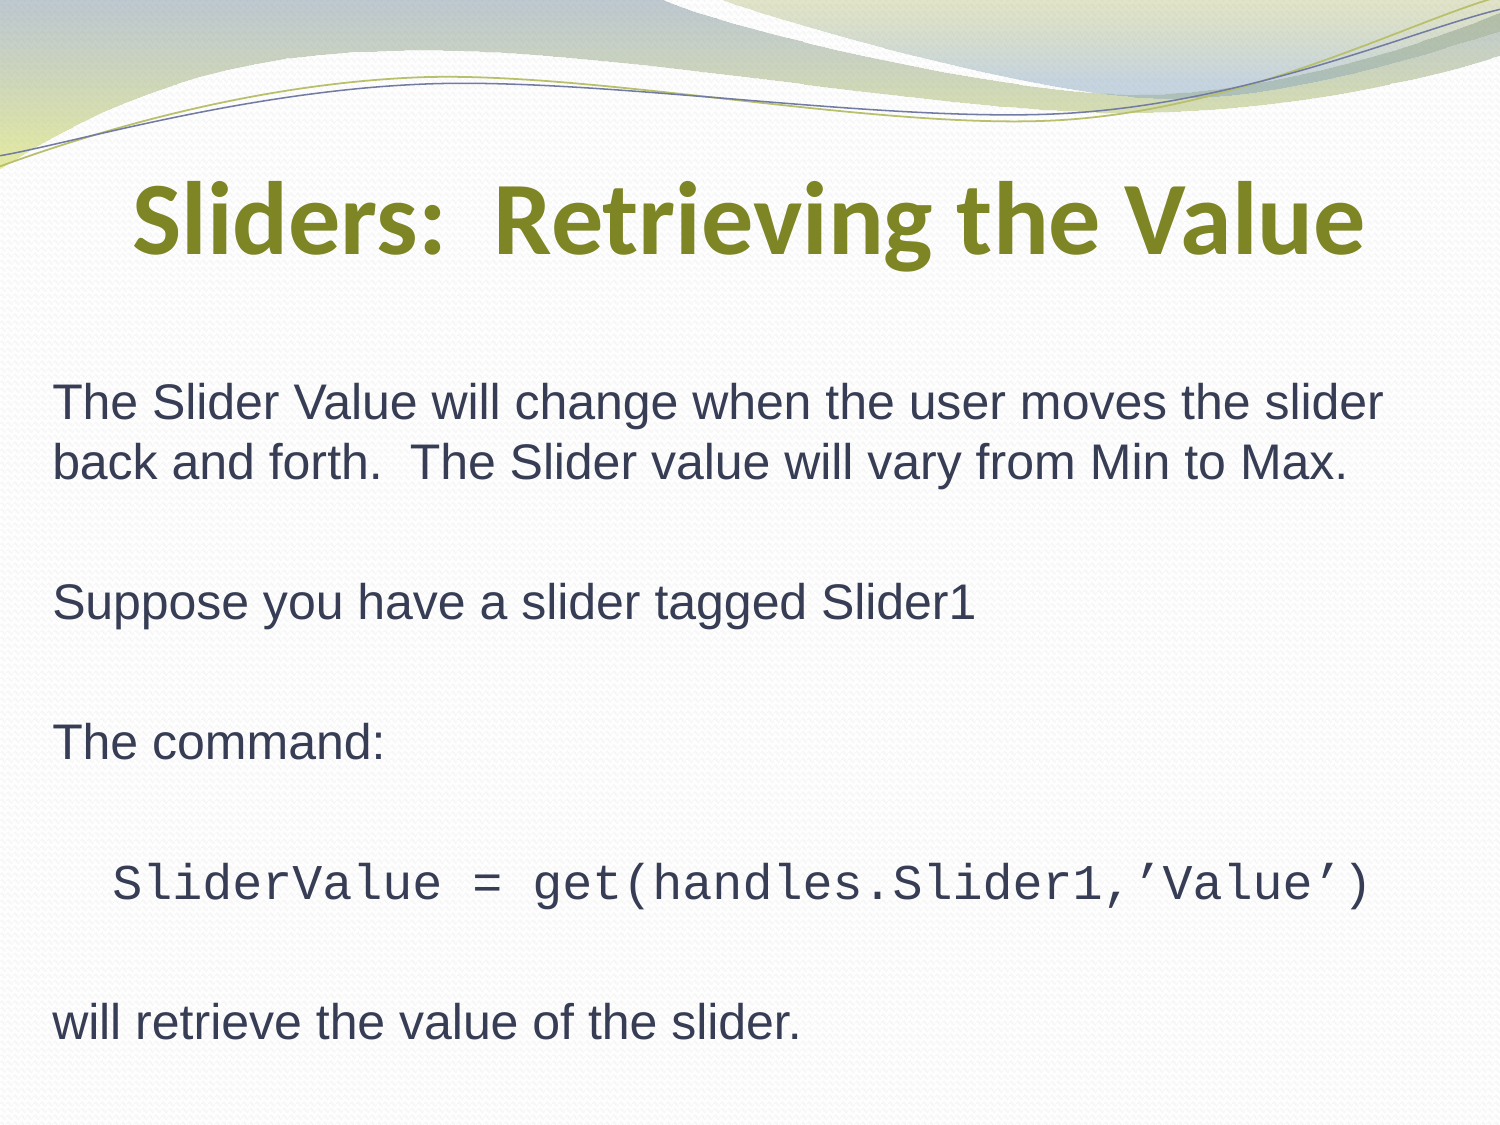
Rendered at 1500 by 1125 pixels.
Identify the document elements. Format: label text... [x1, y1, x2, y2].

list The Slider Value will change when the user moves the slider back and forth. The Slider value will vary from Min to Max. Suppose you have a slider tagged Slider1 The command: SliderValue = get(handles.Slider1,’Value’) will retrieve the value of the slider. [37, 362, 1463, 1063]
title Sliders: Retrieving the Value [75, 87, 1425, 275]
